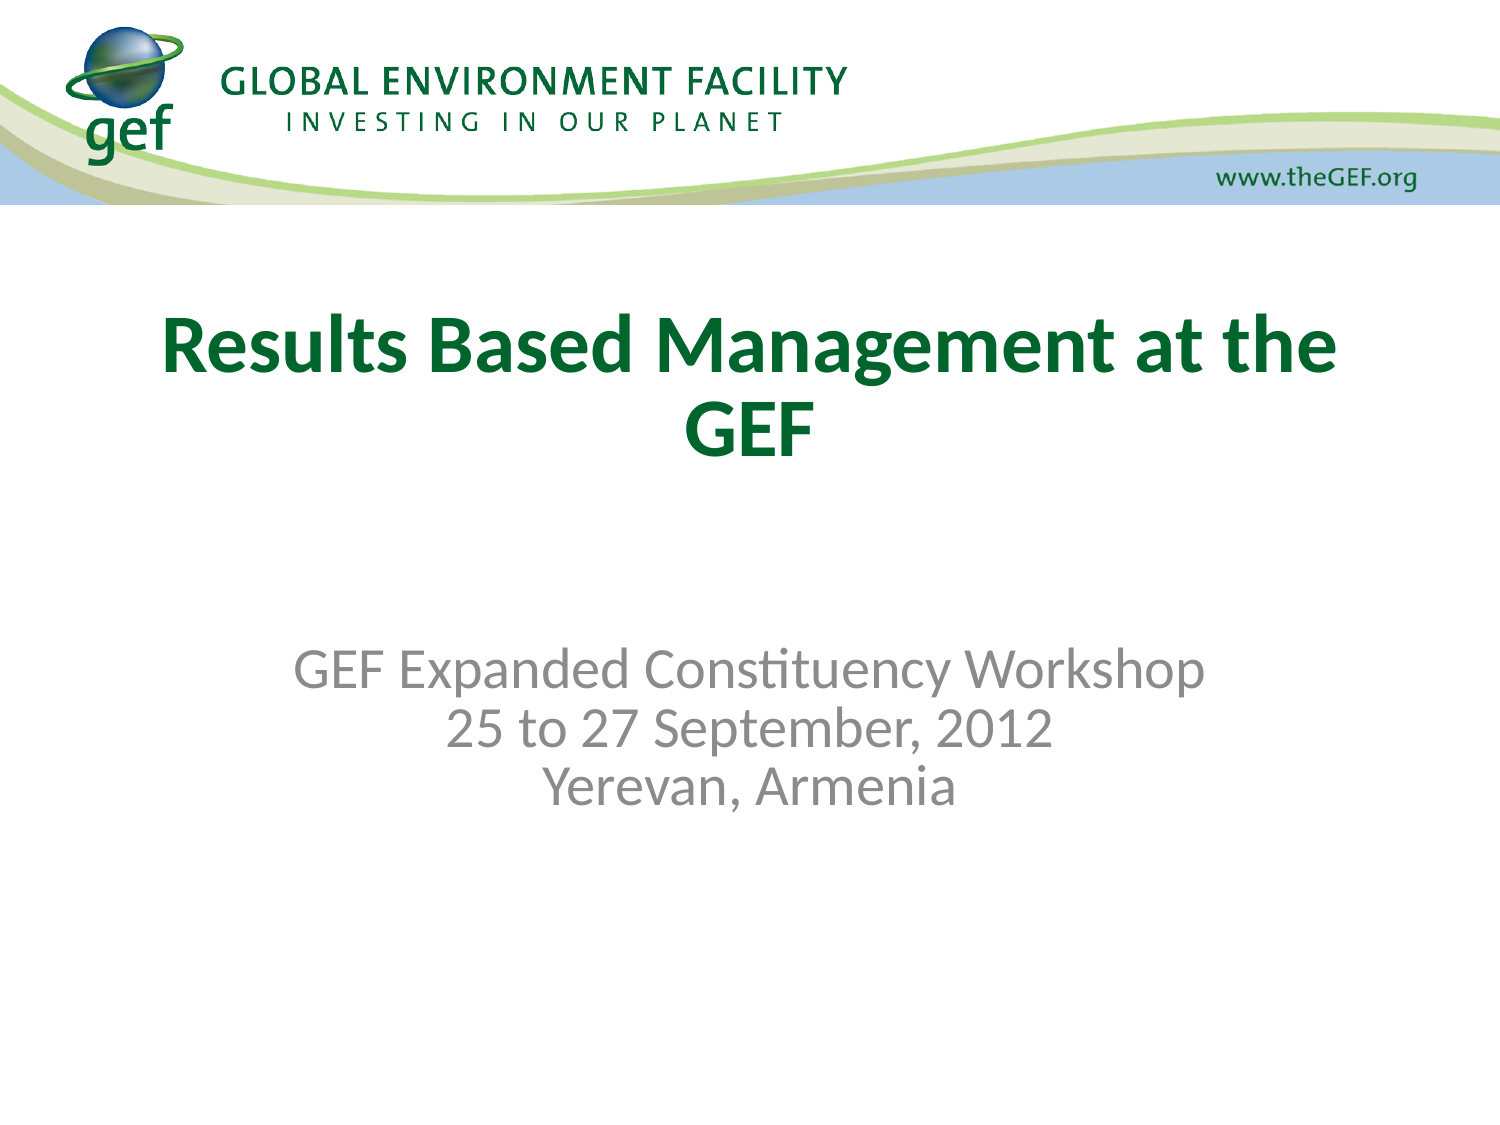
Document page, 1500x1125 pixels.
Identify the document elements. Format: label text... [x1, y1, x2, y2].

picture [0, 0, 1500, 205]
title Results Based Management at the GEF [74, 299, 1426, 488]
subtitle GEF Expanded Constituency Workshop 25 to 27 September, 2012 Yerevan, Armenia [149, 637, 1351, 926]
